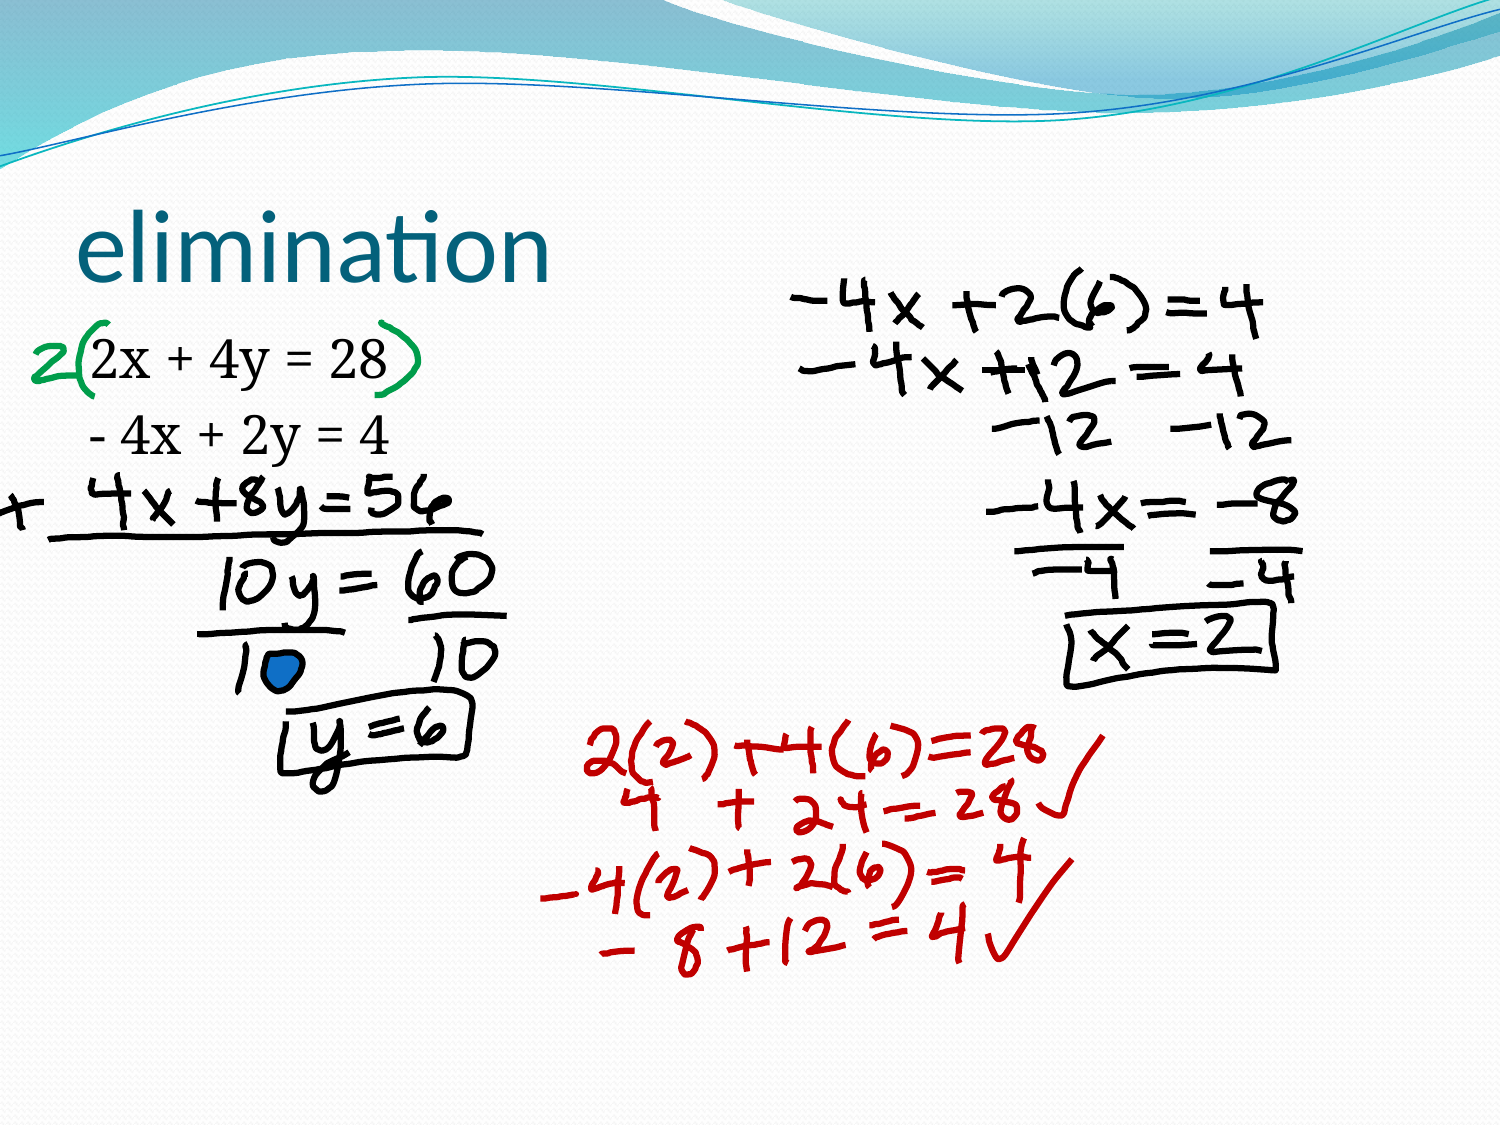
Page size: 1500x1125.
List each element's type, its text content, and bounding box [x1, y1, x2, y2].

text_box [540, 893, 573, 900]
text_box [214, 477, 220, 501]
text_box [783, 733, 809, 749]
text_box [873, 930, 908, 940]
text_box [279, 688, 474, 775]
text_box [1222, 286, 1247, 306]
text_box [1000, 287, 1060, 323]
text_box [47, 529, 484, 541]
text_box [986, 505, 1039, 513]
text_box [122, 489, 132, 495]
text_box [894, 293, 920, 324]
text_box [1017, 837, 1025, 903]
text_box [839, 798, 860, 808]
text_box [981, 727, 1015, 766]
text_box [1027, 363, 1046, 403]
text_box [922, 357, 942, 377]
text_box [737, 788, 741, 829]
text_box [657, 868, 689, 899]
text_box [791, 857, 834, 890]
text_box [895, 341, 906, 396]
text_box [77, 321, 110, 398]
text_box [1147, 512, 1196, 517]
text_box [746, 739, 757, 776]
text_box [214, 504, 218, 522]
text_box [965, 291, 977, 333]
text_box [809, 726, 814, 774]
text_box [869, 918, 899, 926]
text_box [904, 812, 936, 820]
text_box [9, 494, 17, 506]
text_box [1165, 311, 1207, 315]
text_box [590, 869, 617, 891]
text_box [1014, 546, 1124, 552]
text_box [460, 639, 497, 679]
text_box [1129, 366, 1169, 370]
text_box [1140, 499, 1186, 505]
text_box [842, 278, 865, 305]
text_box [241, 476, 264, 514]
text_box [804, 918, 846, 953]
text_box [867, 296, 876, 304]
text_box [1095, 496, 1127, 527]
text_box [1255, 478, 1296, 523]
text_box [790, 296, 828, 302]
list 2x + 4y = 28 - 4x + 2y = 4 [75, 317, 1425, 1038]
text_box [89, 477, 119, 496]
text_box [1260, 560, 1285, 582]
text_box [794, 798, 834, 834]
text_box [727, 941, 770, 952]
text_box [1231, 354, 1242, 397]
text_box [928, 751, 971, 759]
text_box [1245, 284, 1257, 340]
text_box [956, 790, 984, 818]
text_box [1062, 267, 1091, 329]
text_box [374, 321, 419, 396]
text_box [630, 720, 654, 784]
text_box [408, 613, 507, 621]
text_box [198, 629, 346, 635]
text_box [868, 733, 889, 772]
text_box [326, 495, 350, 499]
text_box [311, 767, 339, 793]
text_box [1032, 568, 1082, 575]
text_box [600, 949, 635, 956]
text_box [676, 925, 702, 976]
text_box [889, 292, 906, 312]
text_box [1015, 726, 1044, 762]
text_box [1235, 365, 1243, 370]
text_box [883, 805, 921, 813]
text_box [1030, 357, 1039, 375]
text_box [831, 719, 866, 777]
text_box [931, 876, 963, 883]
text_box [942, 375, 963, 392]
text_box [151, 490, 171, 521]
text_box [1109, 558, 1117, 600]
text_box [689, 847, 716, 901]
text_box [0, 501, 44, 514]
text_box [1109, 276, 1147, 332]
text_box [1052, 352, 1114, 396]
text_box [684, 720, 716, 780]
text_box [195, 499, 237, 505]
text_box [432, 634, 442, 683]
text_box [1199, 352, 1233, 372]
text_box [905, 311, 924, 329]
text_box [931, 912, 960, 938]
text_box [1249, 296, 1264, 304]
text_box [931, 734, 971, 742]
text_box [1072, 480, 1082, 534]
text_box [717, 801, 737, 806]
text_box [320, 505, 351, 510]
text_box [1045, 415, 1060, 455]
text_box [926, 868, 966, 874]
text_box [273, 487, 305, 533]
text_box [143, 490, 159, 510]
text_box [340, 572, 372, 578]
text_box [1113, 510, 1135, 530]
text_box [957, 903, 966, 964]
text_box [995, 350, 1003, 369]
text_box [283, 575, 317, 629]
text_box [1099, 494, 1113, 510]
text_box [1218, 413, 1231, 449]
text_box [747, 867, 751, 887]
text_box [635, 852, 659, 917]
text_box [655, 738, 692, 766]
text_box [890, 724, 919, 777]
text_box [237, 561, 274, 603]
text_box [586, 727, 627, 775]
text_box [1170, 423, 1212, 430]
text_box [929, 359, 958, 390]
text_box [407, 550, 439, 603]
text_box [784, 917, 792, 964]
text_box [863, 279, 871, 332]
text_box [614, 866, 620, 915]
text_box [986, 858, 1073, 960]
text_box [1045, 479, 1074, 510]
text_box [833, 843, 850, 894]
text_box [1216, 502, 1258, 506]
text_box [749, 745, 784, 751]
text_box [1088, 280, 1113, 325]
text_box [899, 353, 912, 360]
text_box [1023, 854, 1032, 859]
text_box [622, 788, 651, 804]
text_box [728, 861, 772, 873]
text_box [1068, 414, 1112, 448]
text_box [339, 584, 378, 592]
text_box [1077, 502, 1084, 509]
text_box [882, 842, 912, 908]
text_box [860, 792, 868, 833]
text_box [990, 367, 1018, 374]
text_box [237, 643, 249, 694]
text_box [746, 849, 750, 865]
text_box [1207, 582, 1244, 586]
text_box [116, 474, 125, 531]
text_box [221, 556, 231, 611]
text_box [15, 509, 24, 531]
text_box [261, 650, 305, 694]
text_box [1238, 412, 1292, 448]
text_box [1086, 558, 1112, 572]
text_box [1037, 735, 1104, 817]
text_box [1064, 601, 1277, 688]
text_box [33, 345, 82, 382]
title elimination [75, 115, 1425, 303]
text_box [995, 843, 1019, 862]
text_box [813, 743, 822, 748]
text_box [1001, 371, 1010, 394]
text_box [1283, 561, 1293, 604]
text_box [159, 510, 174, 526]
text_box [649, 786, 657, 832]
text_box [1167, 298, 1200, 302]
text_box [858, 851, 882, 888]
text_box [872, 345, 897, 367]
text_box [1136, 373, 1181, 378]
text_box [991, 778, 1018, 821]
text_box [451, 553, 494, 594]
text_box [798, 363, 856, 372]
text_box [366, 475, 400, 516]
text_box [744, 947, 748, 972]
text_box [413, 473, 450, 525]
text_box [991, 419, 1040, 430]
text_box [272, 537, 294, 544]
